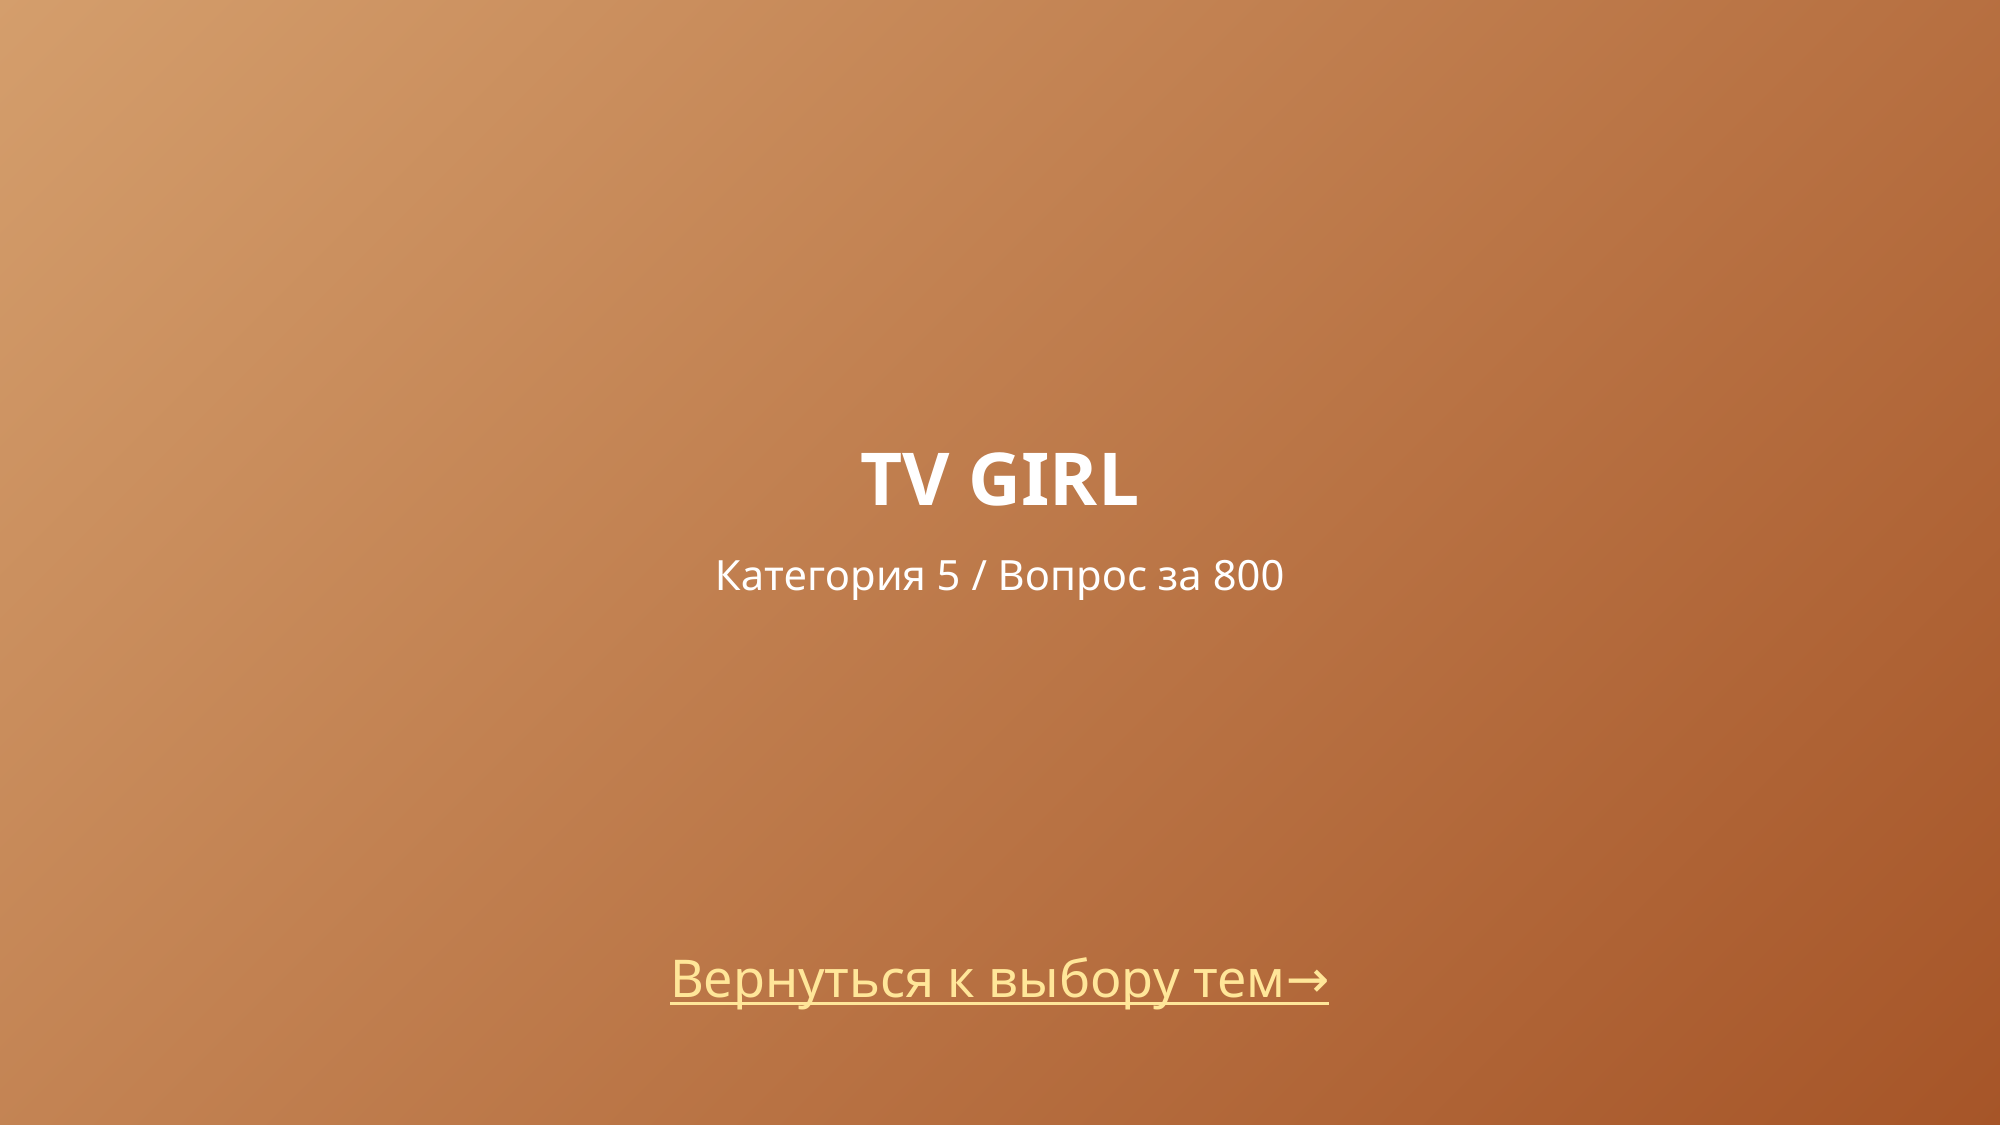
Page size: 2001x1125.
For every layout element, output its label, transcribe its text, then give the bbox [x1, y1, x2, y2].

text_box Вернуться к выбору тем→ [655, 938, 1345, 1016]
title TV GIRL Категория 5 / Вопрос за 800 [117, 396, 1883, 646]
